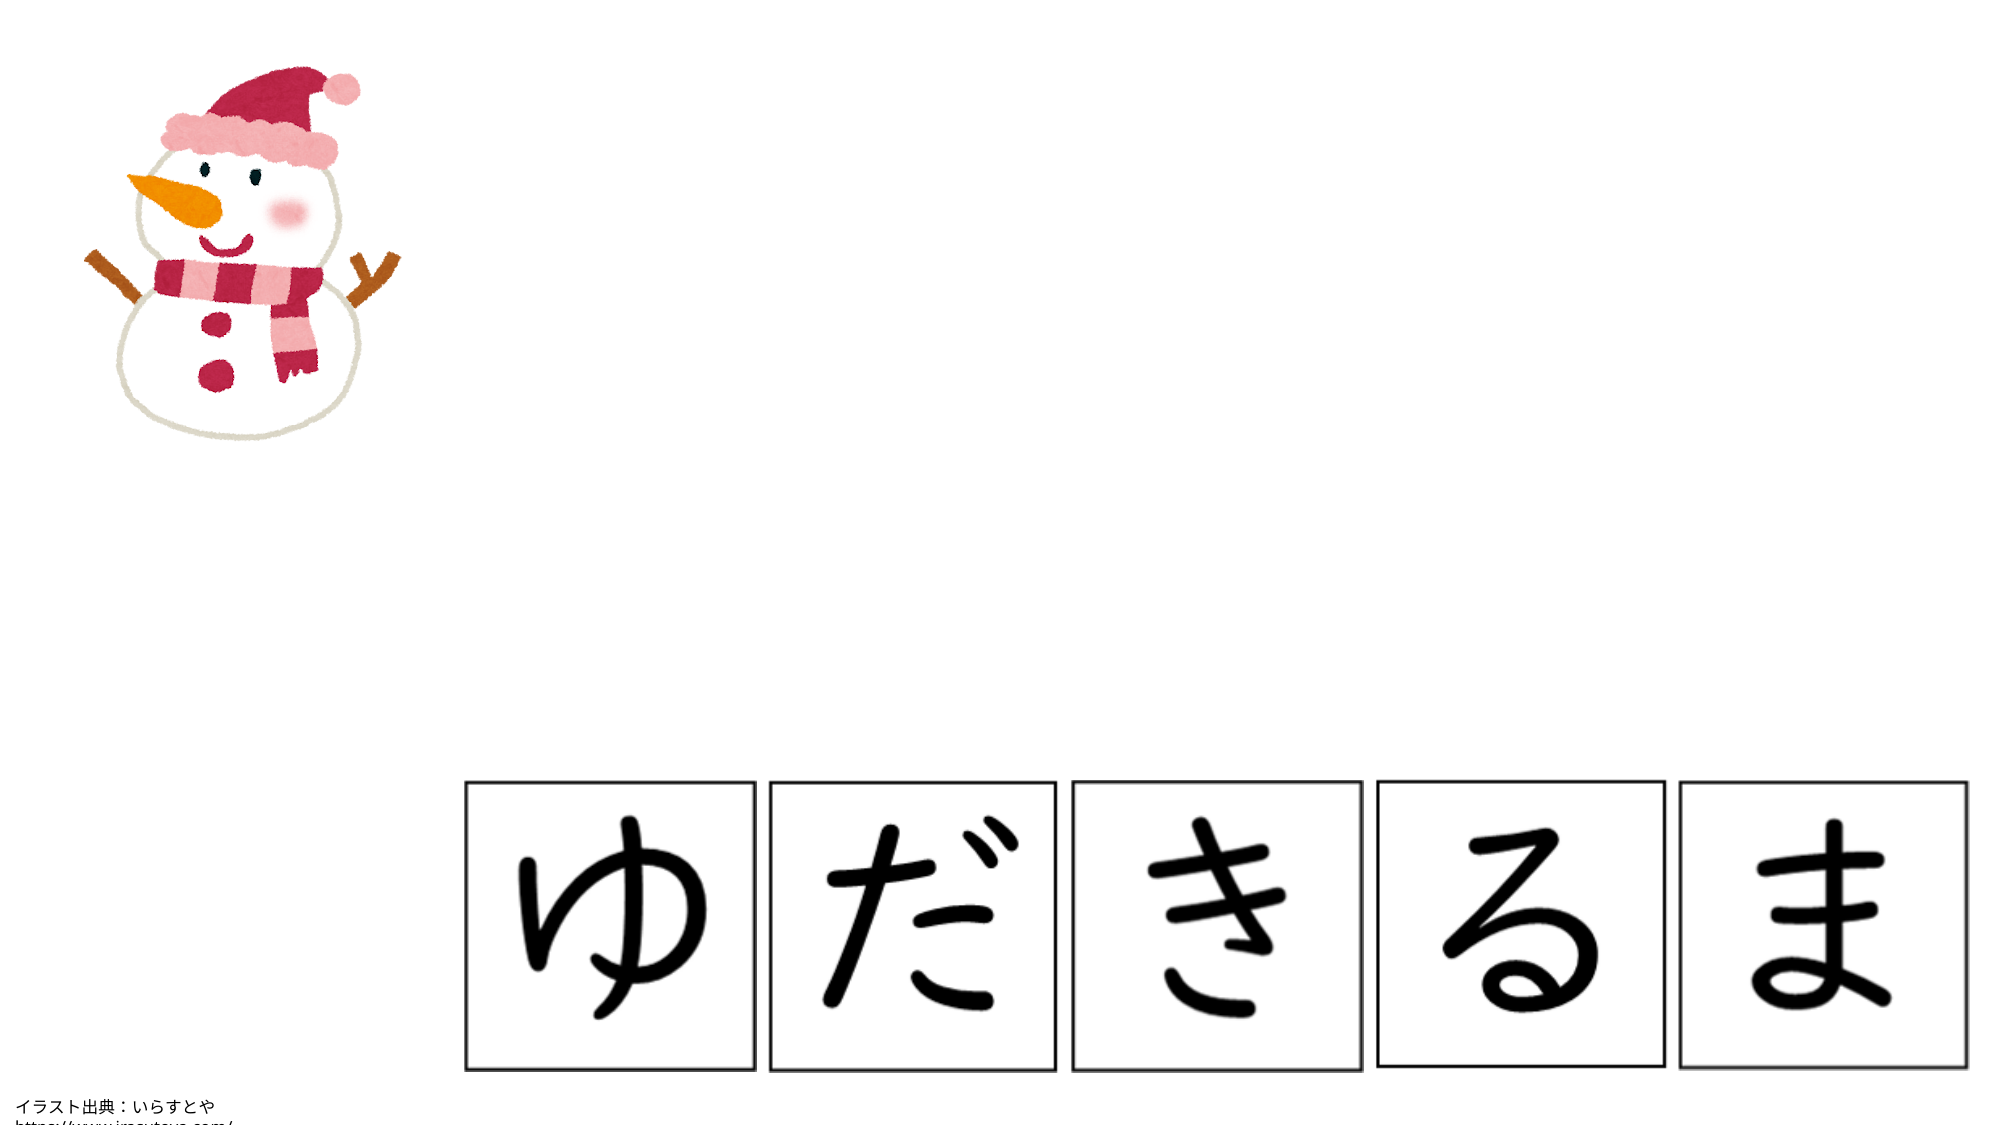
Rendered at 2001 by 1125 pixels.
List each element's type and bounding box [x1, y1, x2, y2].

list [74, 53, 416, 449]
picture [768, 780, 1059, 1073]
picture [1678, 780, 1970, 1071]
picture [1375, 779, 1668, 1070]
picture [464, 780, 757, 1072]
picture [1070, 780, 1365, 1073]
